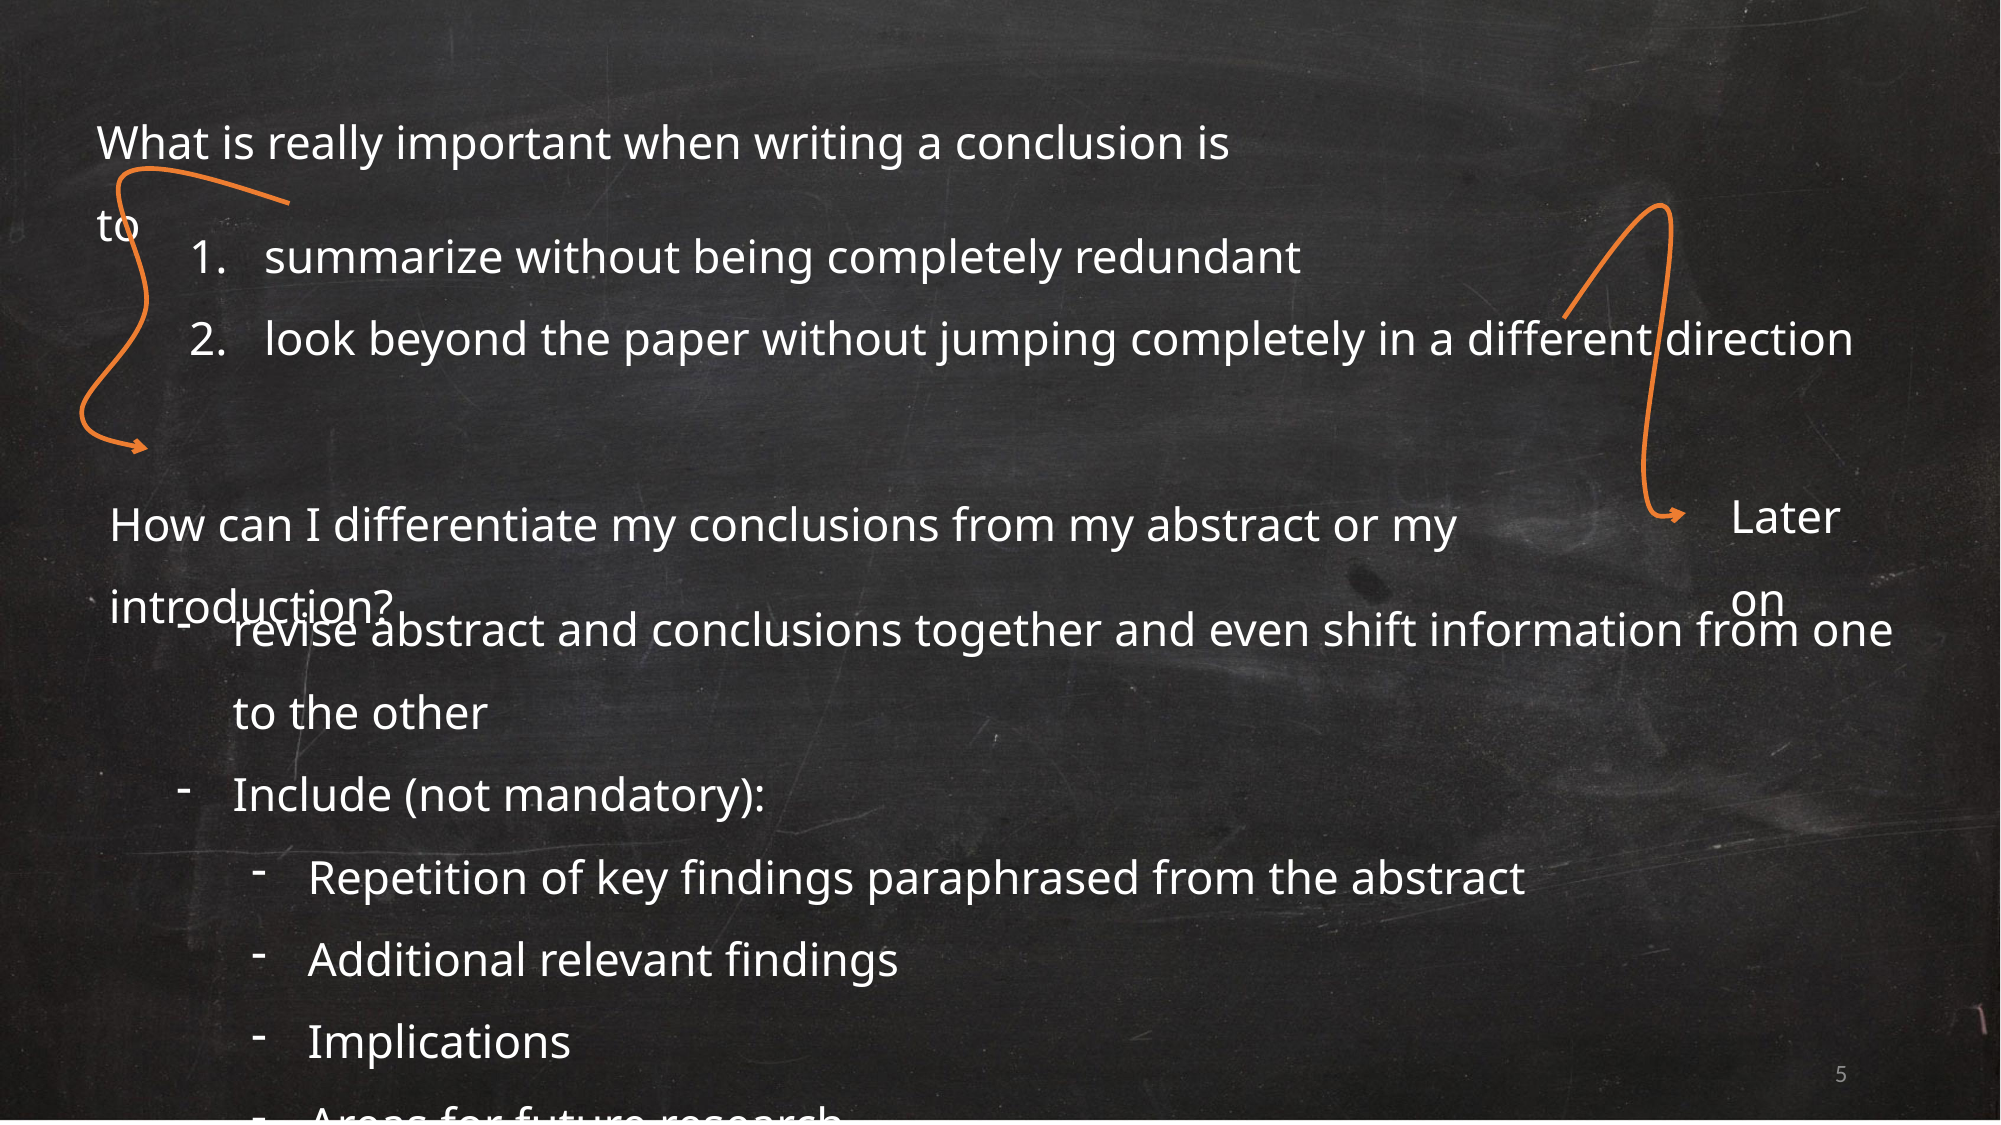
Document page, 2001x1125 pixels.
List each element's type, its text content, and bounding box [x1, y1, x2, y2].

text_box What is really important when writing a conclusion is to [81, 78, 1274, 259]
text_box [1563, 205, 1686, 523]
text_box summarize without being completely redundant look beyond the paper without jumping completely in a different direction [174, 192, 1950, 455]
text_box [81, 168, 290, 454]
picture [0, 0, 2001, 1125]
text_box revise abstract and conclusions together and even shift information from one to the other Include (not mandatory): Repetition of key findings paraphrased from the abstract Additional relevant findings Implications Areas for future research [161, 566, 1938, 1125]
text_box Later on [1715, 453, 1908, 566]
picture [1650, 506, 1660, 515]
text_box How can I differentiate my conclusions from my abstract or my introduction? [94, 460, 1632, 641]
slide_number 5 [1412, 1042, 1863, 1103]
